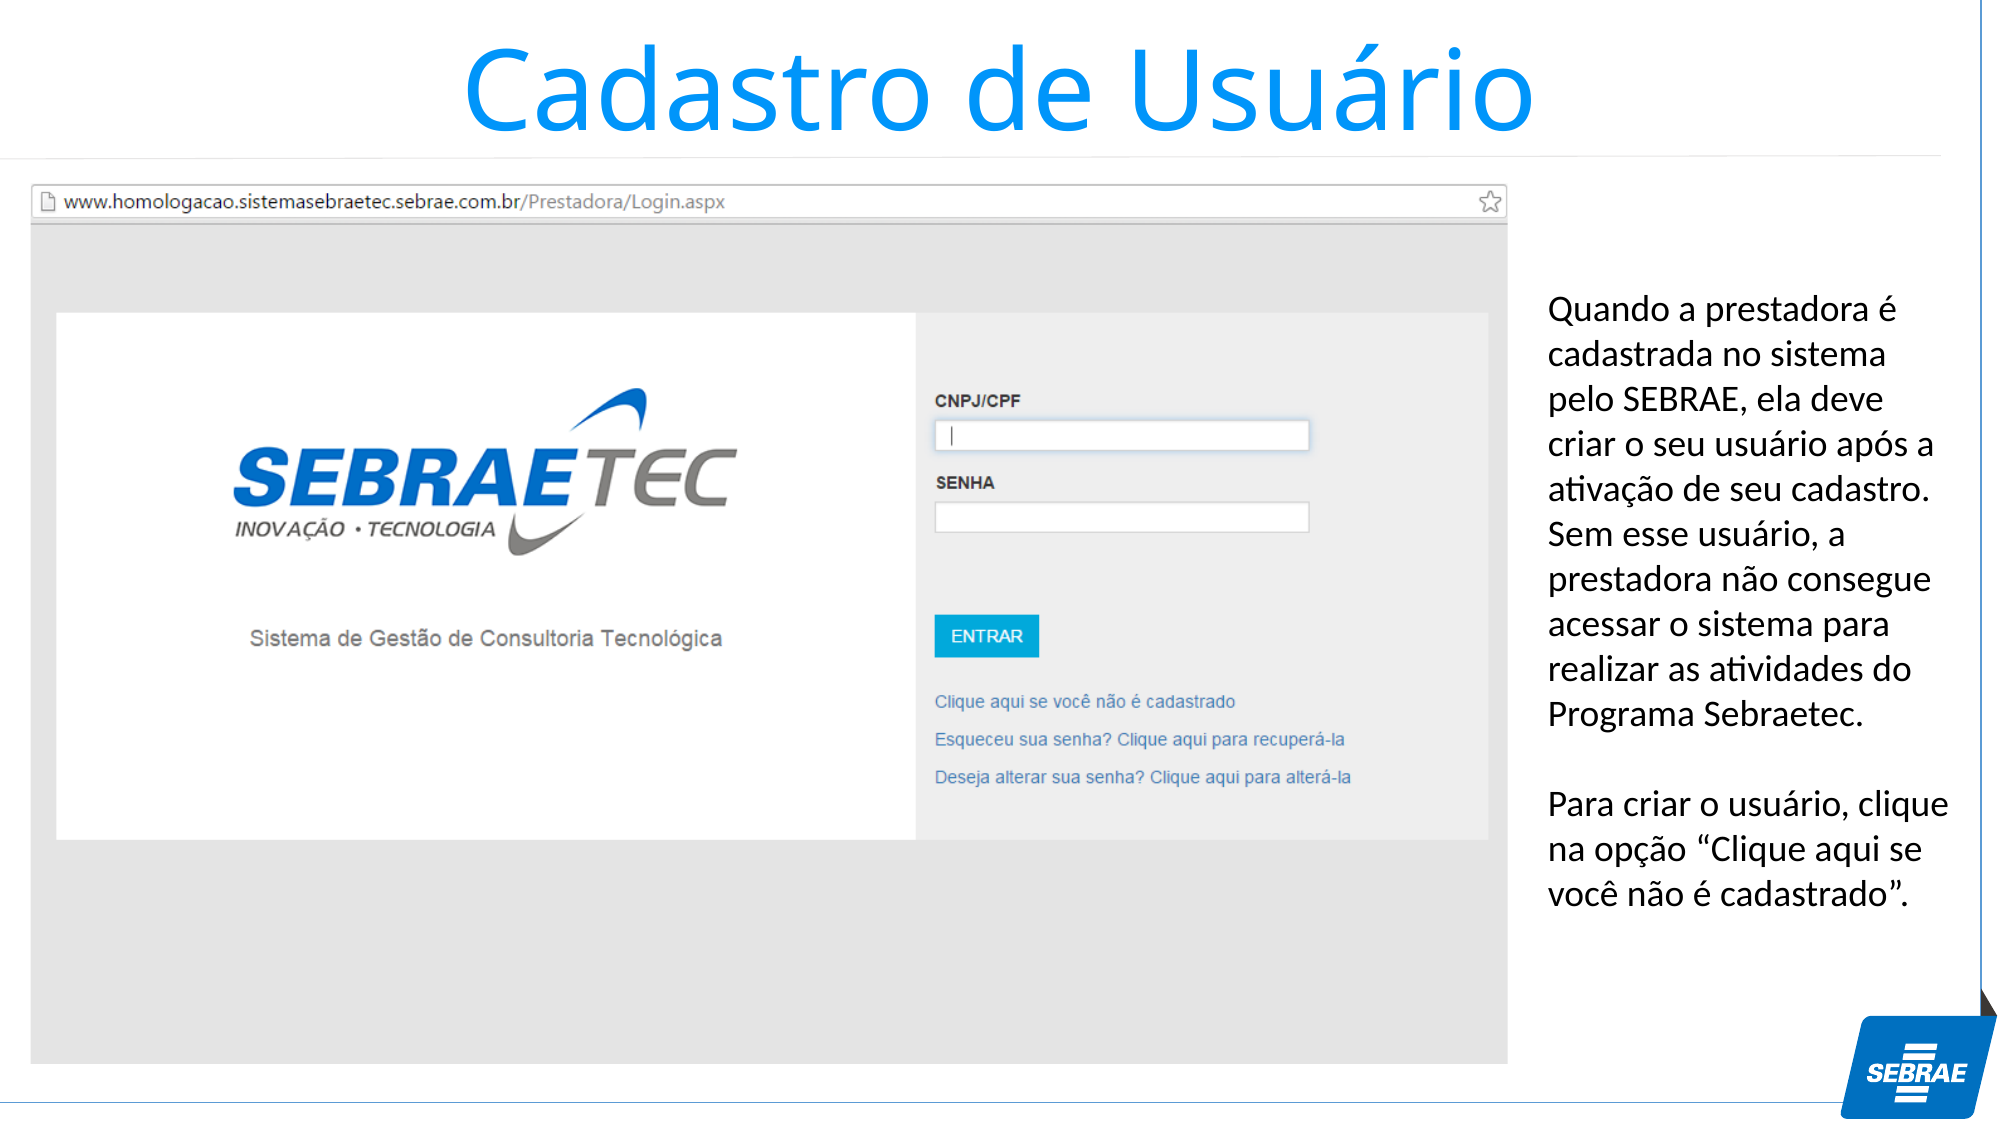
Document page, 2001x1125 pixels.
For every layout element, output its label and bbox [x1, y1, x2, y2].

text_box [0, 155, 1941, 159]
text_box [0, 0, 1998, 1119]
picture [30, 183, 1508, 1064]
